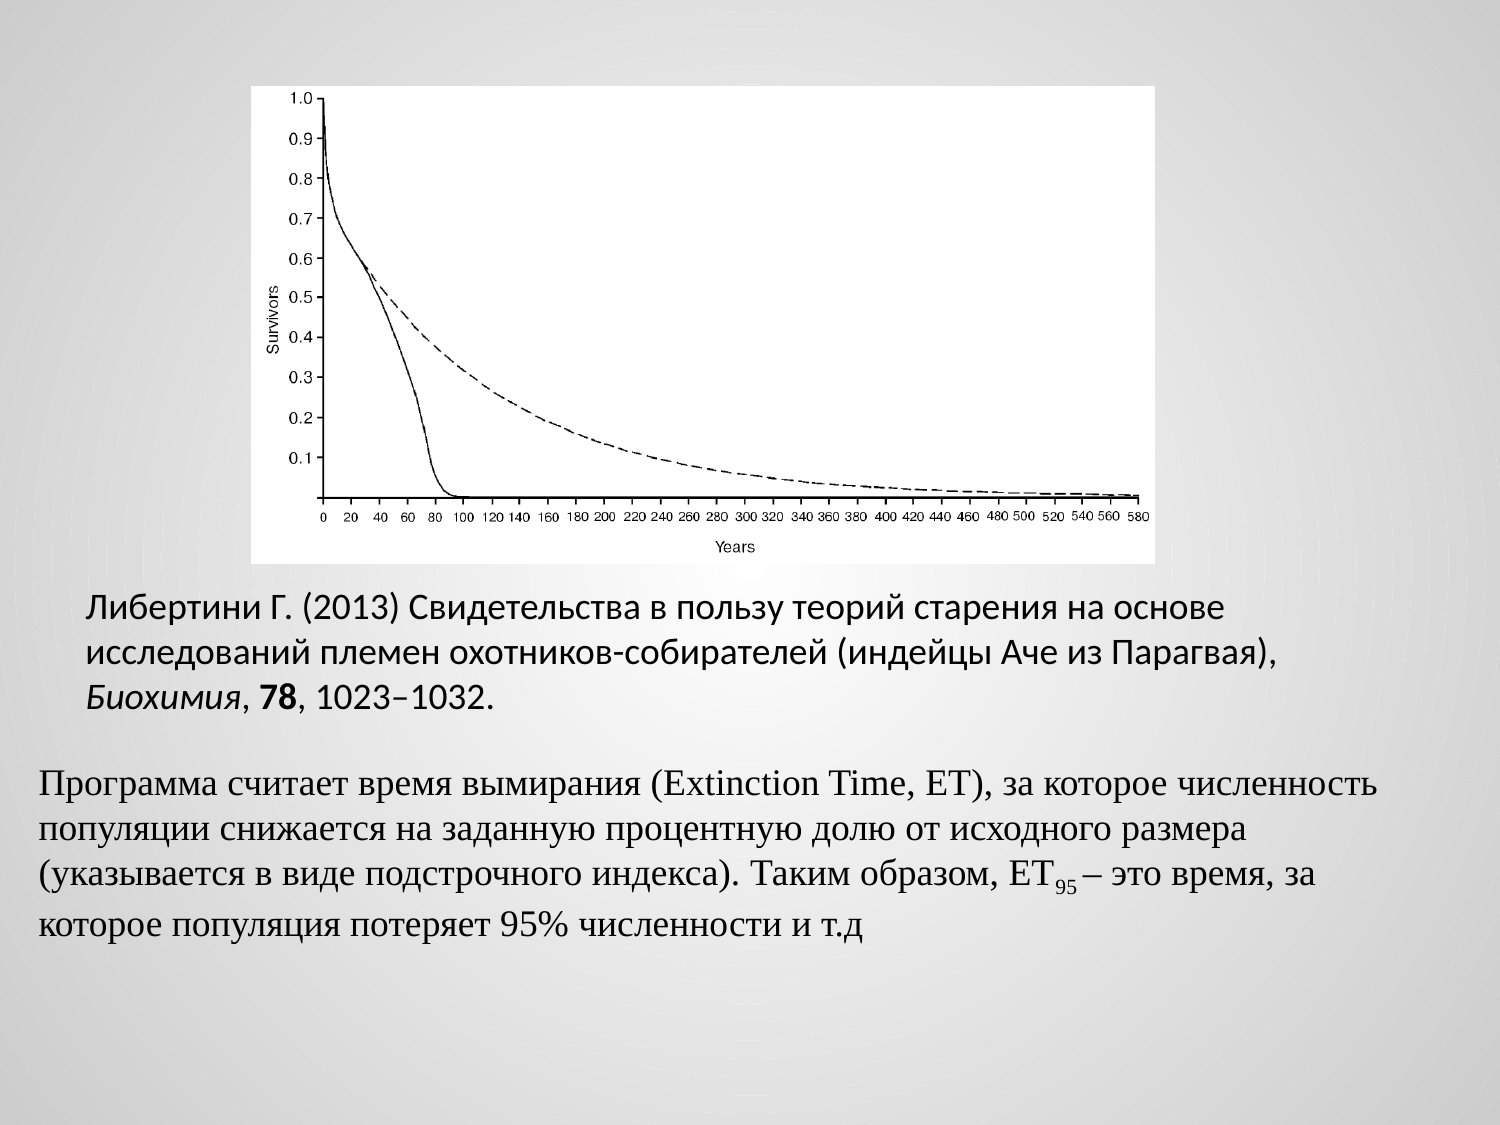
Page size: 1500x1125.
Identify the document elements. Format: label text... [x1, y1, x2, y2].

picture [251, 86, 1155, 564]
text_box Либертини Г. (2013) Свидетельства в пользу теорий старения на основе исследований племен охотников-собирателей (индейцы Аче из Парагвая), Биохимия, 78, 1023–1032. [70, 574, 1372, 726]
text_box Программа считает время вымирания (Extinction Time, ET), за которое численность популяции снижается на заданную процентную долю от исходного размера (указывается в виде подстрочного индекса). Таким образом, ET95 – это время, за которое популяция потеряет 95% численности и т.д [23, 749, 1430, 947]
